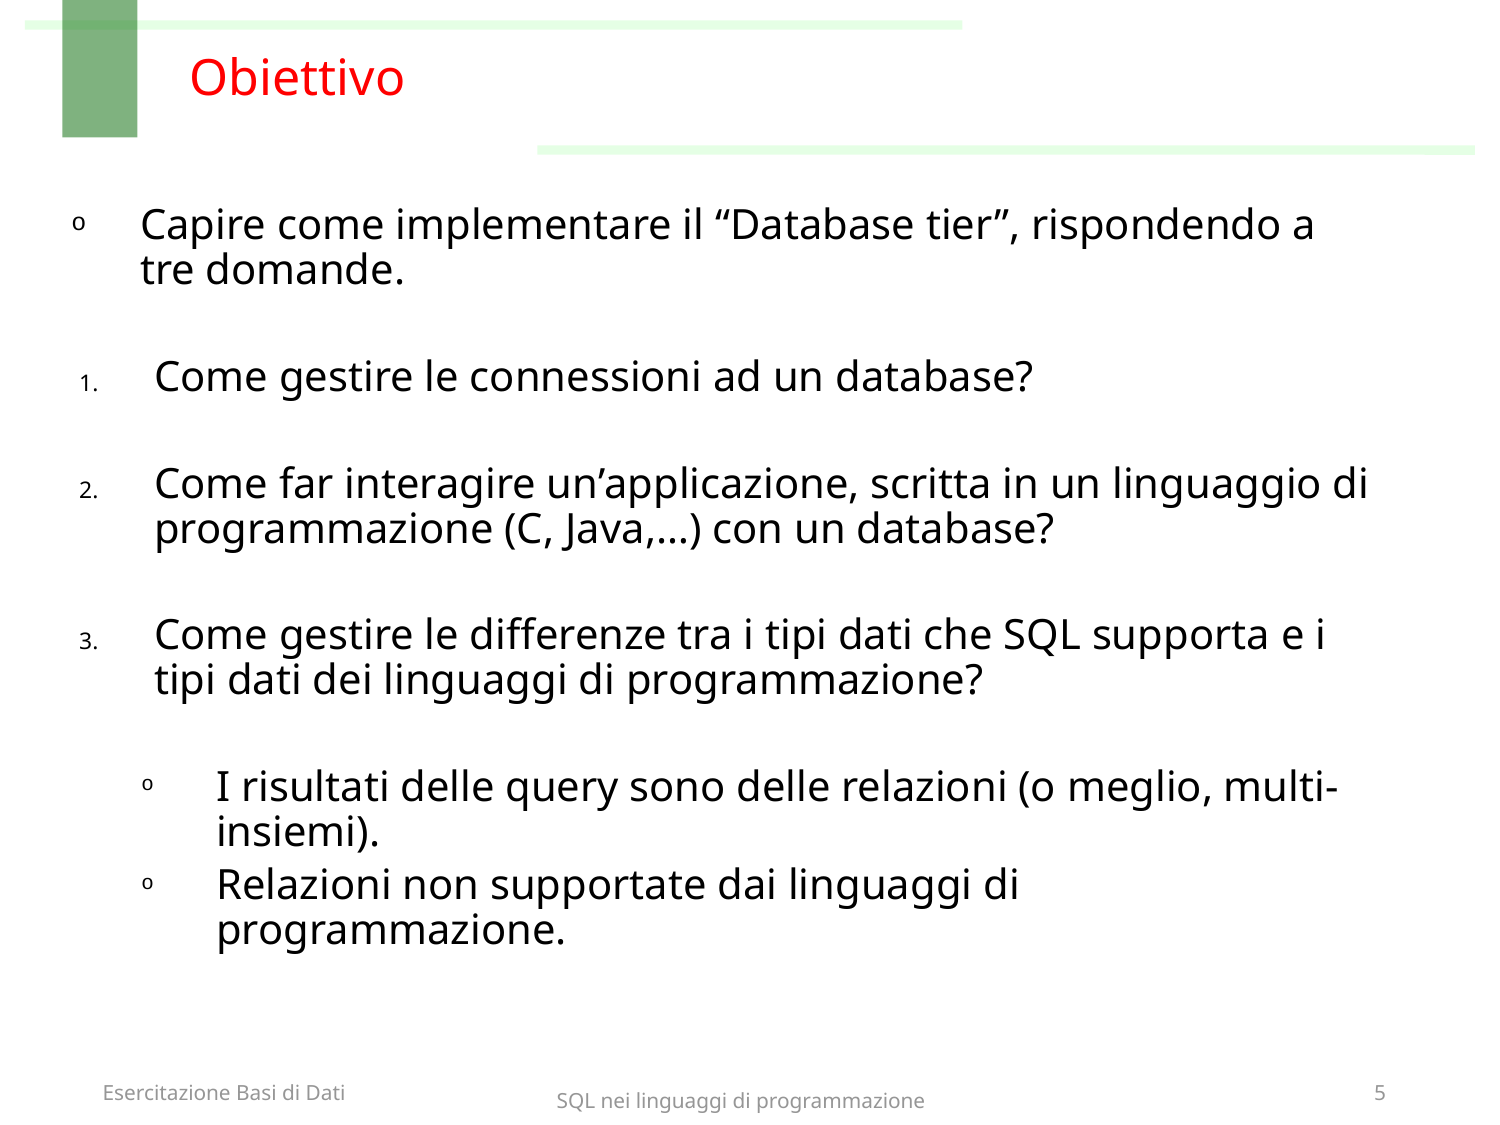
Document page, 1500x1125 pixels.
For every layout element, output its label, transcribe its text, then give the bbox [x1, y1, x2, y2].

text_box Capire come implementare il “Database tier”, rispondendo a tre domande. Come gestire le connessioni ad un database? Come far interagire un’applicazione, scritta in un linguaggio di programmazione (C, Java,…) con un database? Come gestire le differenze tra i tipi dati che SQL supporta e i tipi dati dei linguaggi di programmazione? I risultati delle query sono delle relazioni (o meglio, multi-insiemi). Relazioni non supportate dai linguaggi di programmazione. [56, 196, 1388, 917]
footer SQL nei linguaggi di programmazione [425, 1082, 1057, 1120]
title Obiettivo [174, 24, 1425, 125]
